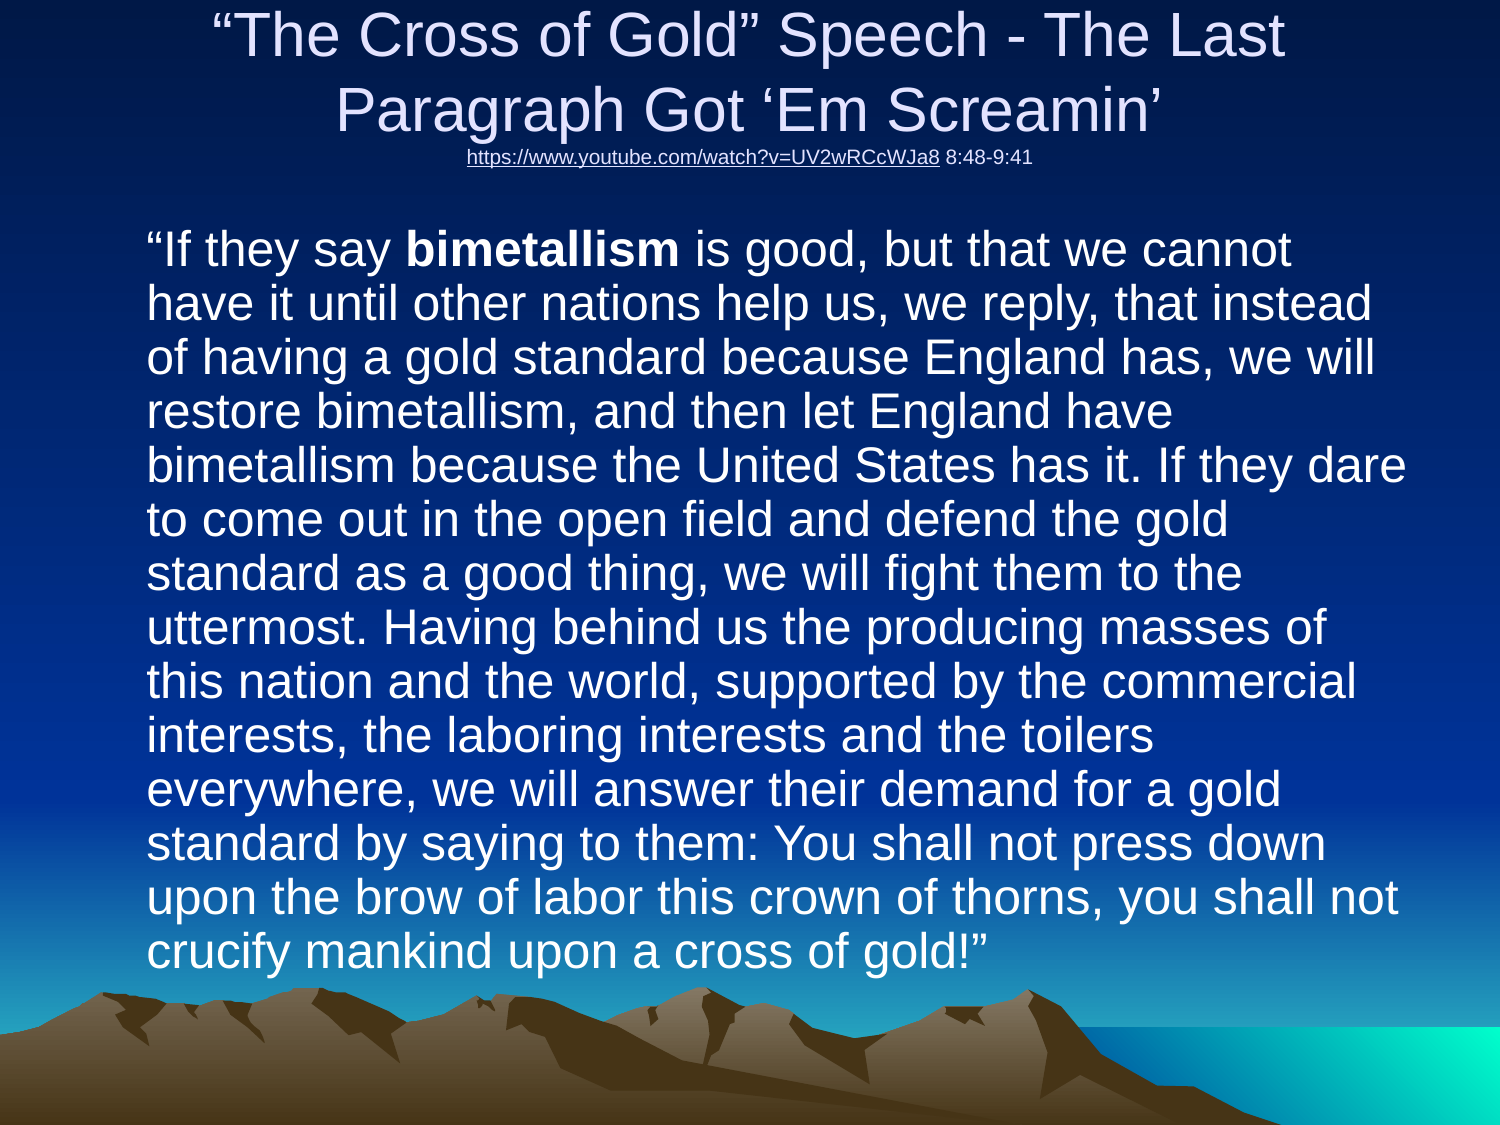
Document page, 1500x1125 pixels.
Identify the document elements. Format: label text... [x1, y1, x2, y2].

title “The Cross of Gold” Speech - The Last Paragraph Got ‘Em Screamin’ https://www.youtube.com/watch?v=UV2wRCcWJa8 8:48-9:41 [75, 37, 1425, 126]
list “If they say bimetallism is good, but that we cannot have it until other nations help us, we reply, that instead of having a gold standard because England has, we will restore bimetallism, and then let England have bimetallism because the United States has it. If they dare to come out in the open field and defend the gold standard as a good thing, we will fight them to the uttermost. Having behind us the producing masses of this nation and the world, supported by the commercial interests, the laboring interests and the toilers everywhere, we will answer their demand for a gold standard by saying to them: You shall not press down upon the brow of labor this crown of thorns, you shall not crucify mankind upon a cross of gold!” [75, 215, 1425, 913]
